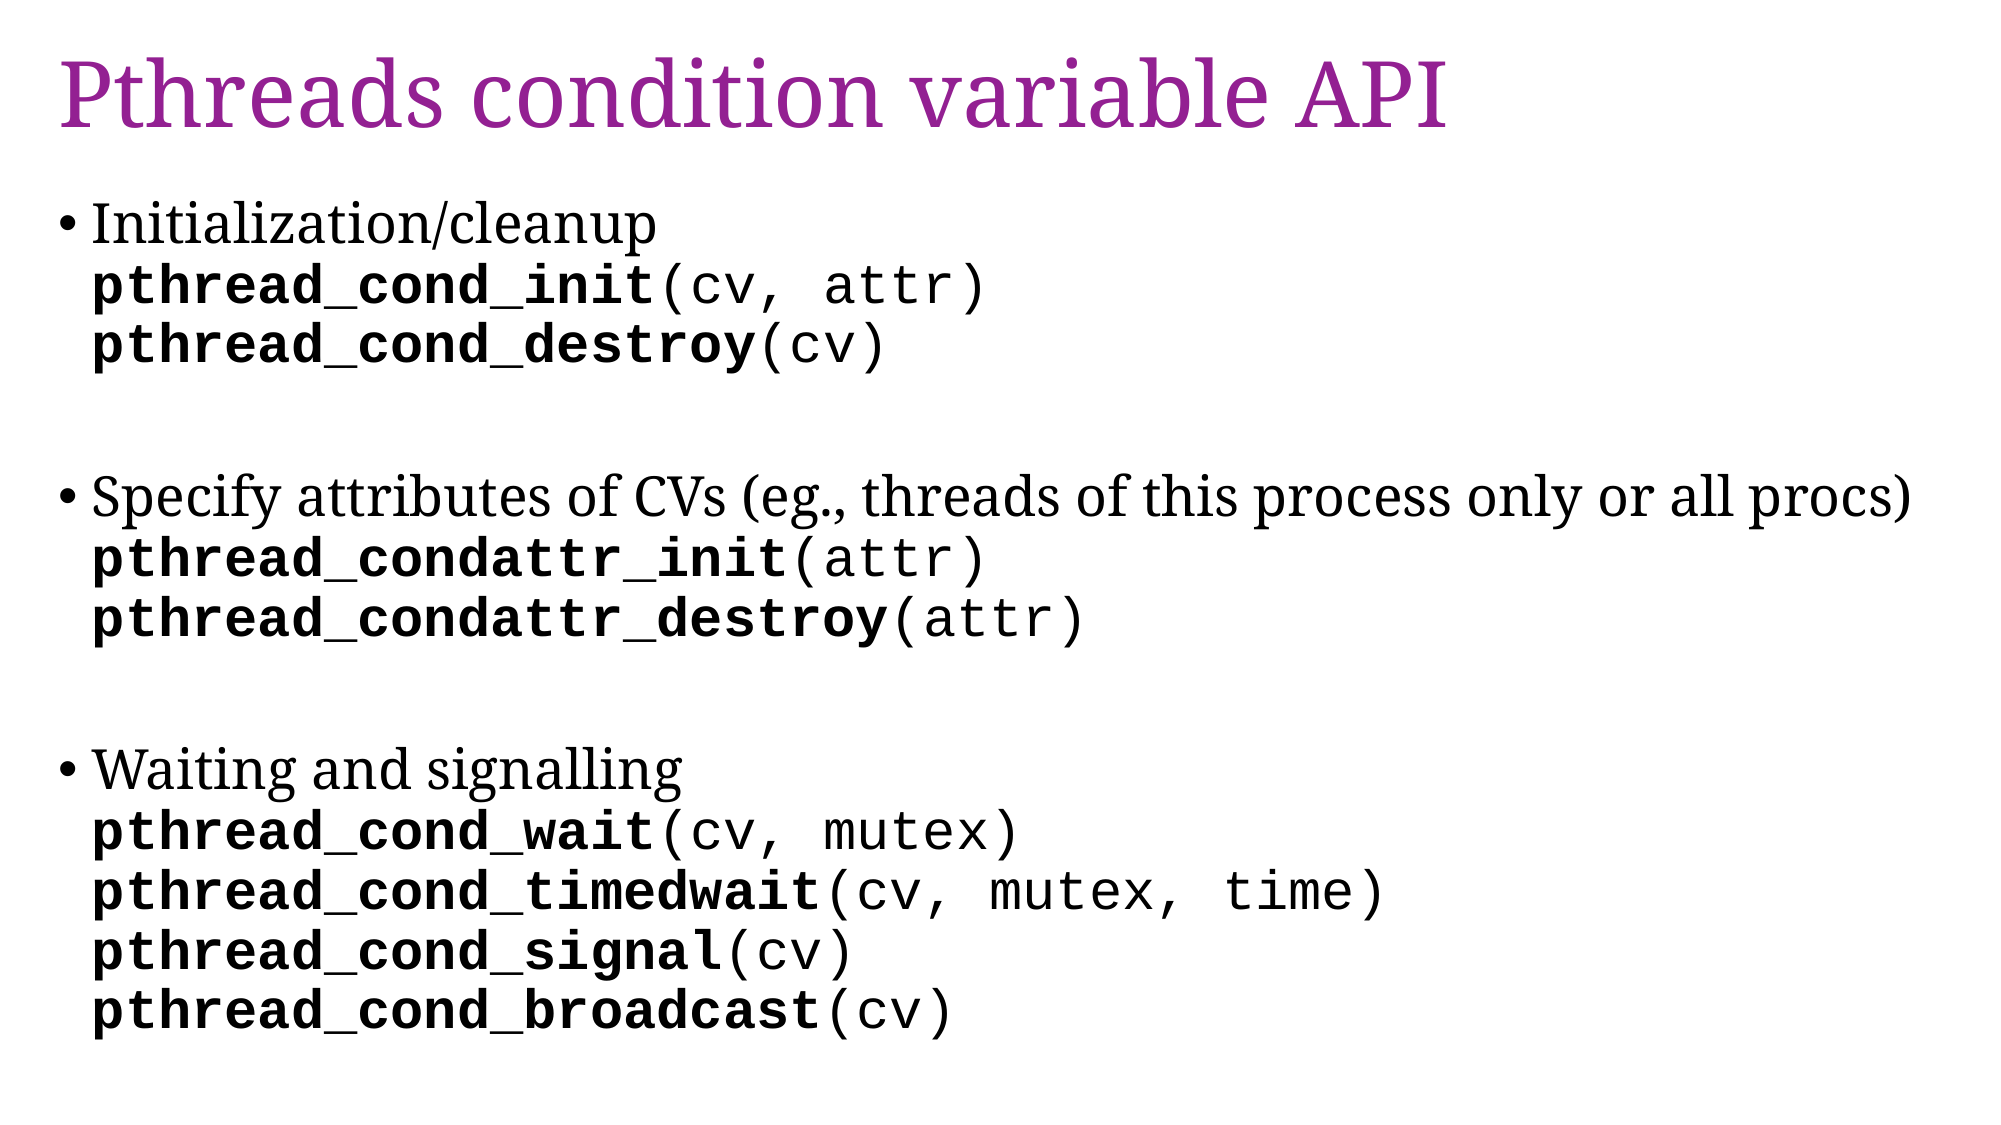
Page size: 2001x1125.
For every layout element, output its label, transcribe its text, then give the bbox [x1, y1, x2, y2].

list Initialization/cleanup pthread_cond_init(cv, attr) pthread_cond_destroy(cv) Specify attributes of CVs (eg., threads of this process only or all procs) pthread_condattr_init(attr) pthread_condattr_destroy(attr) Waiting and signalling pthread_cond_wait(cv, mutex) pthread_cond_timedwait(cv, mutex, time) pthread_cond_signal(cv) pthread_cond_broadcast(cv) [43, 188, 1953, 1106]
title Pthreads condition variable API [43, 25, 1953, 171]
